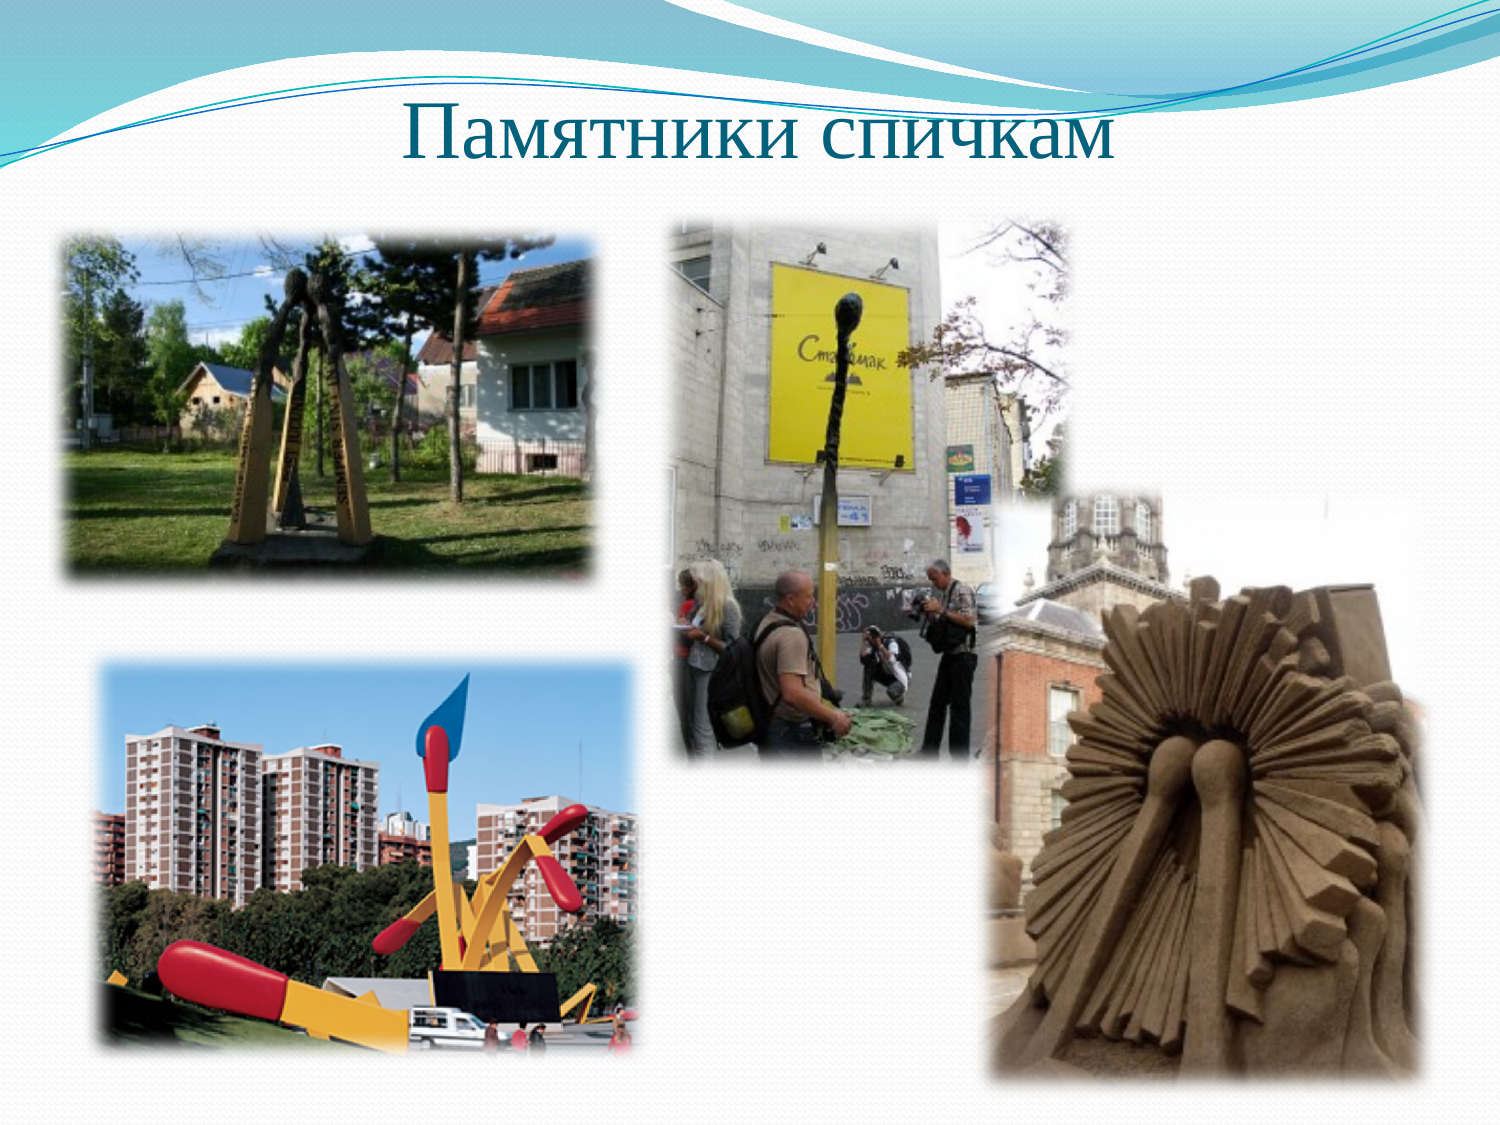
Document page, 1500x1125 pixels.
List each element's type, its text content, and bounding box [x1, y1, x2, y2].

picture [81, 644, 650, 1063]
picture [655, 210, 1437, 1099]
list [46, 222, 610, 598]
title Памятники спичкам [84, 97, 1435, 176]
